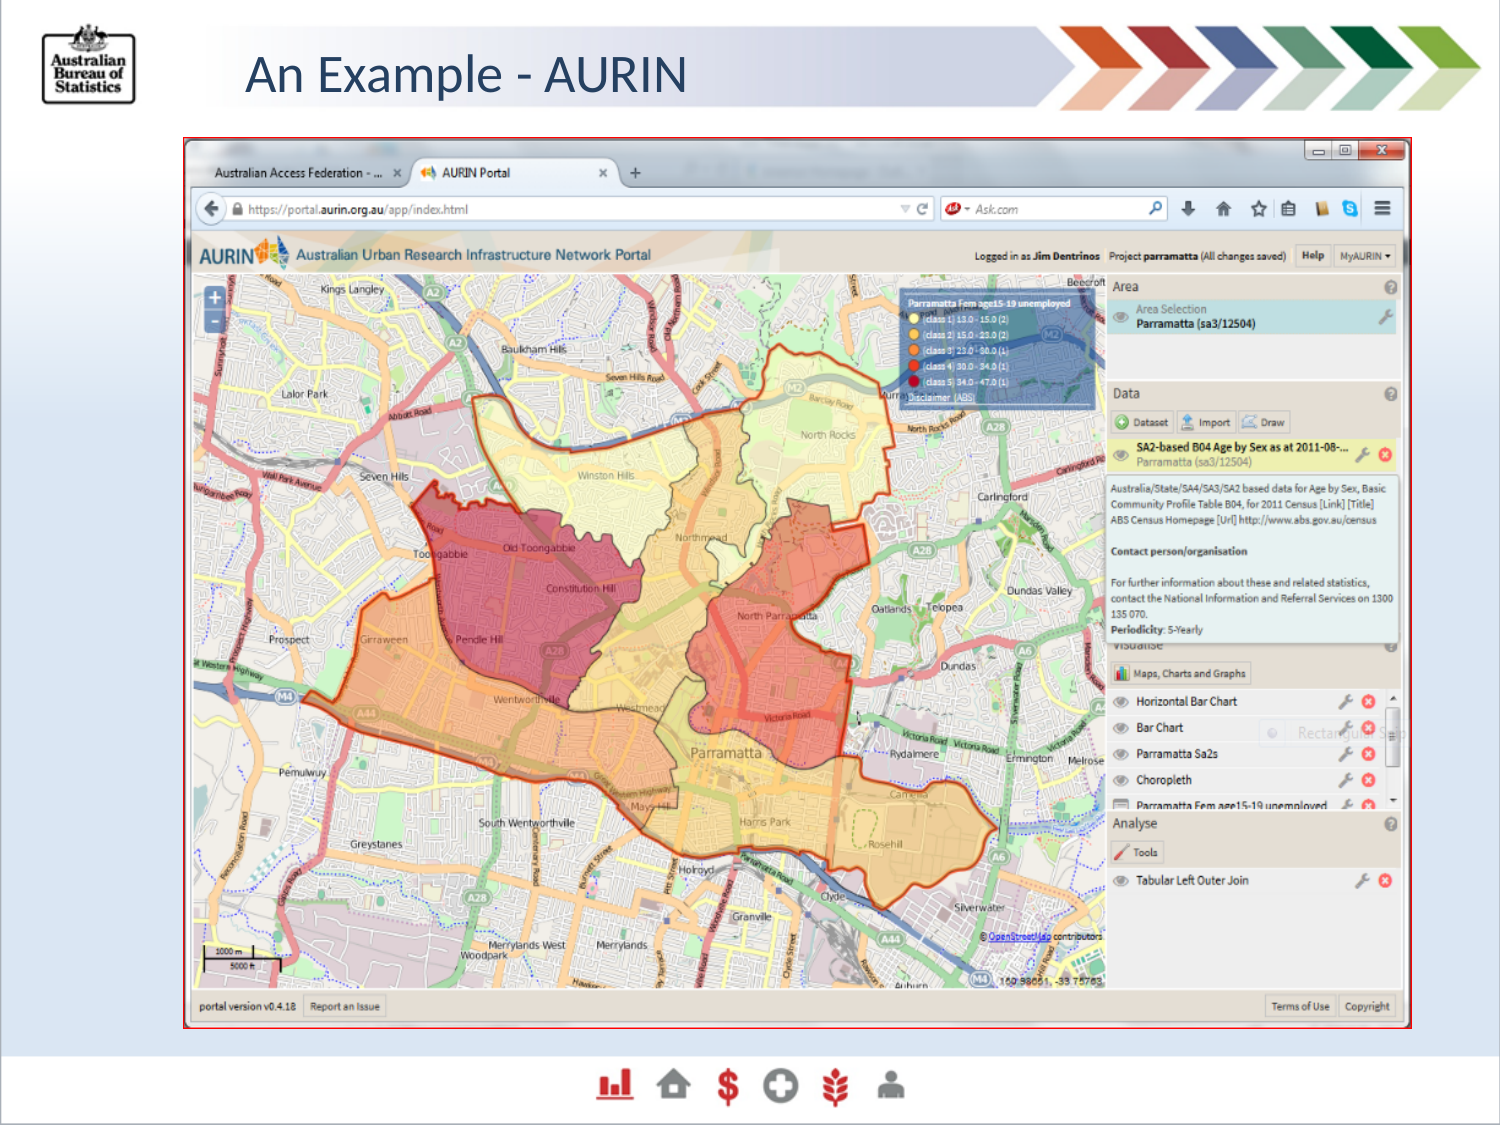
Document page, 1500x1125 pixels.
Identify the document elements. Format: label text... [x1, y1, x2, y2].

title An Example - AURIN [230, 30, 1425, 112]
picture [0, 0, 1500, 1125]
